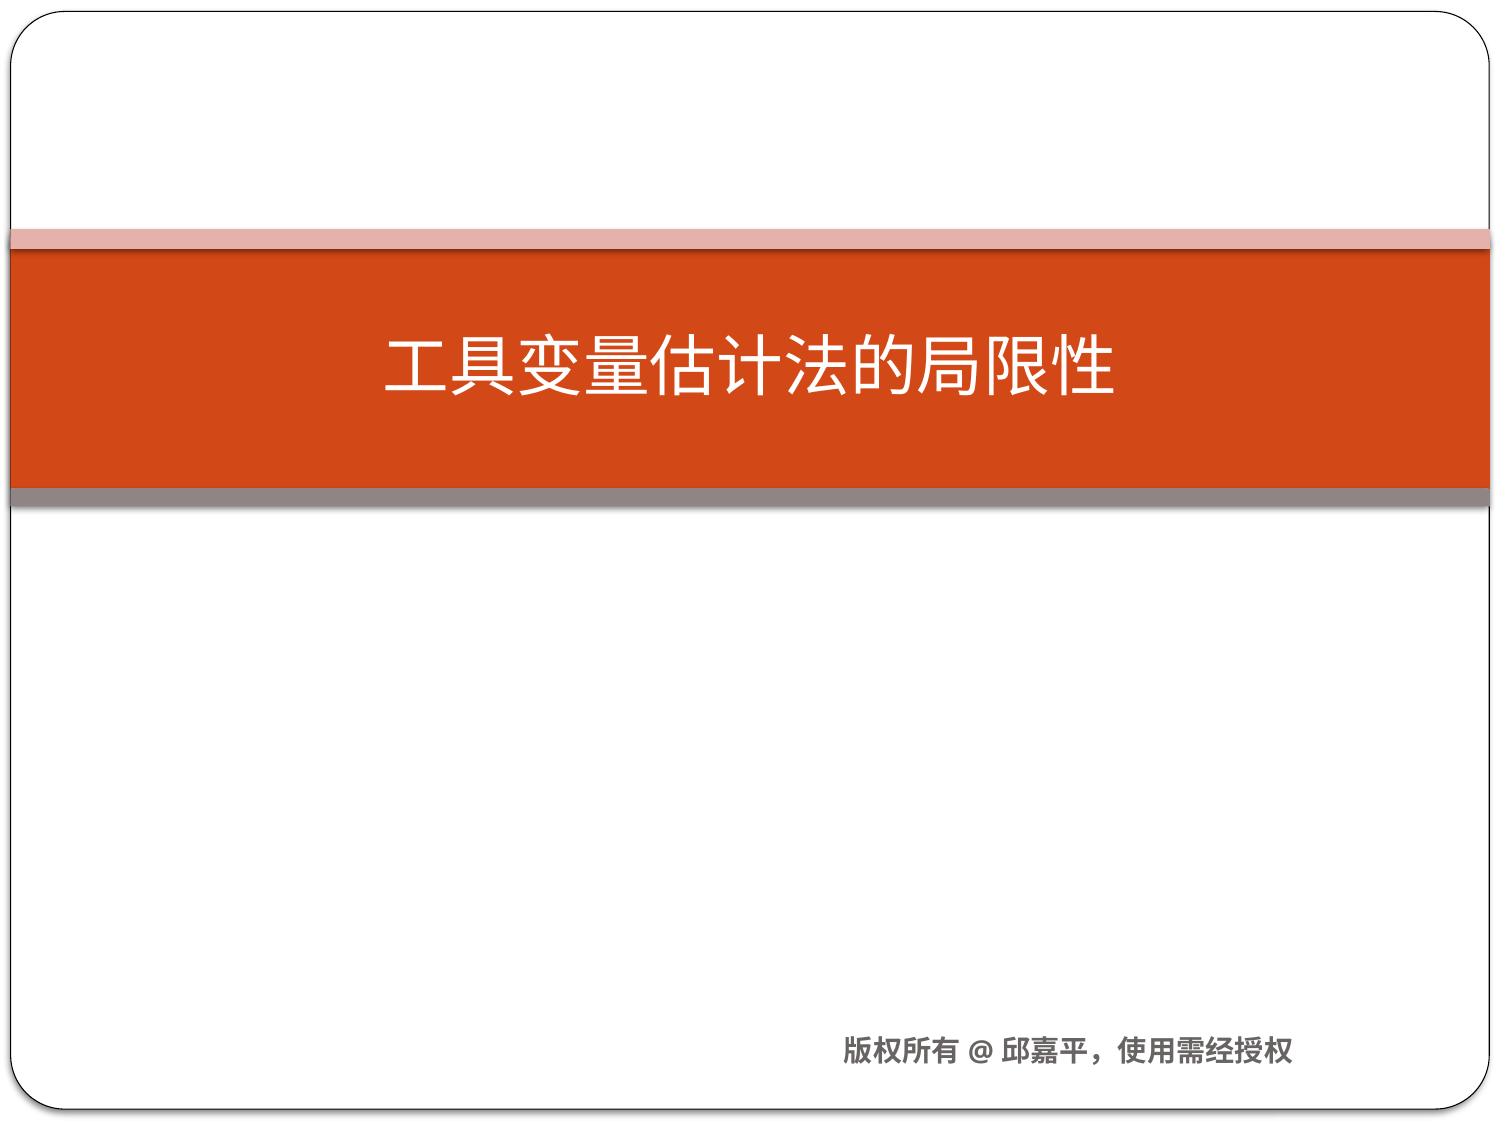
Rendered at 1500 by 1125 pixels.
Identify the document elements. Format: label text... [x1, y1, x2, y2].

title 工具变量估计法的局限性 [75, 247, 1425, 489]
footer 版权所有@邱嘉平，使用需经授权 [637, 1012, 1500, 1088]
